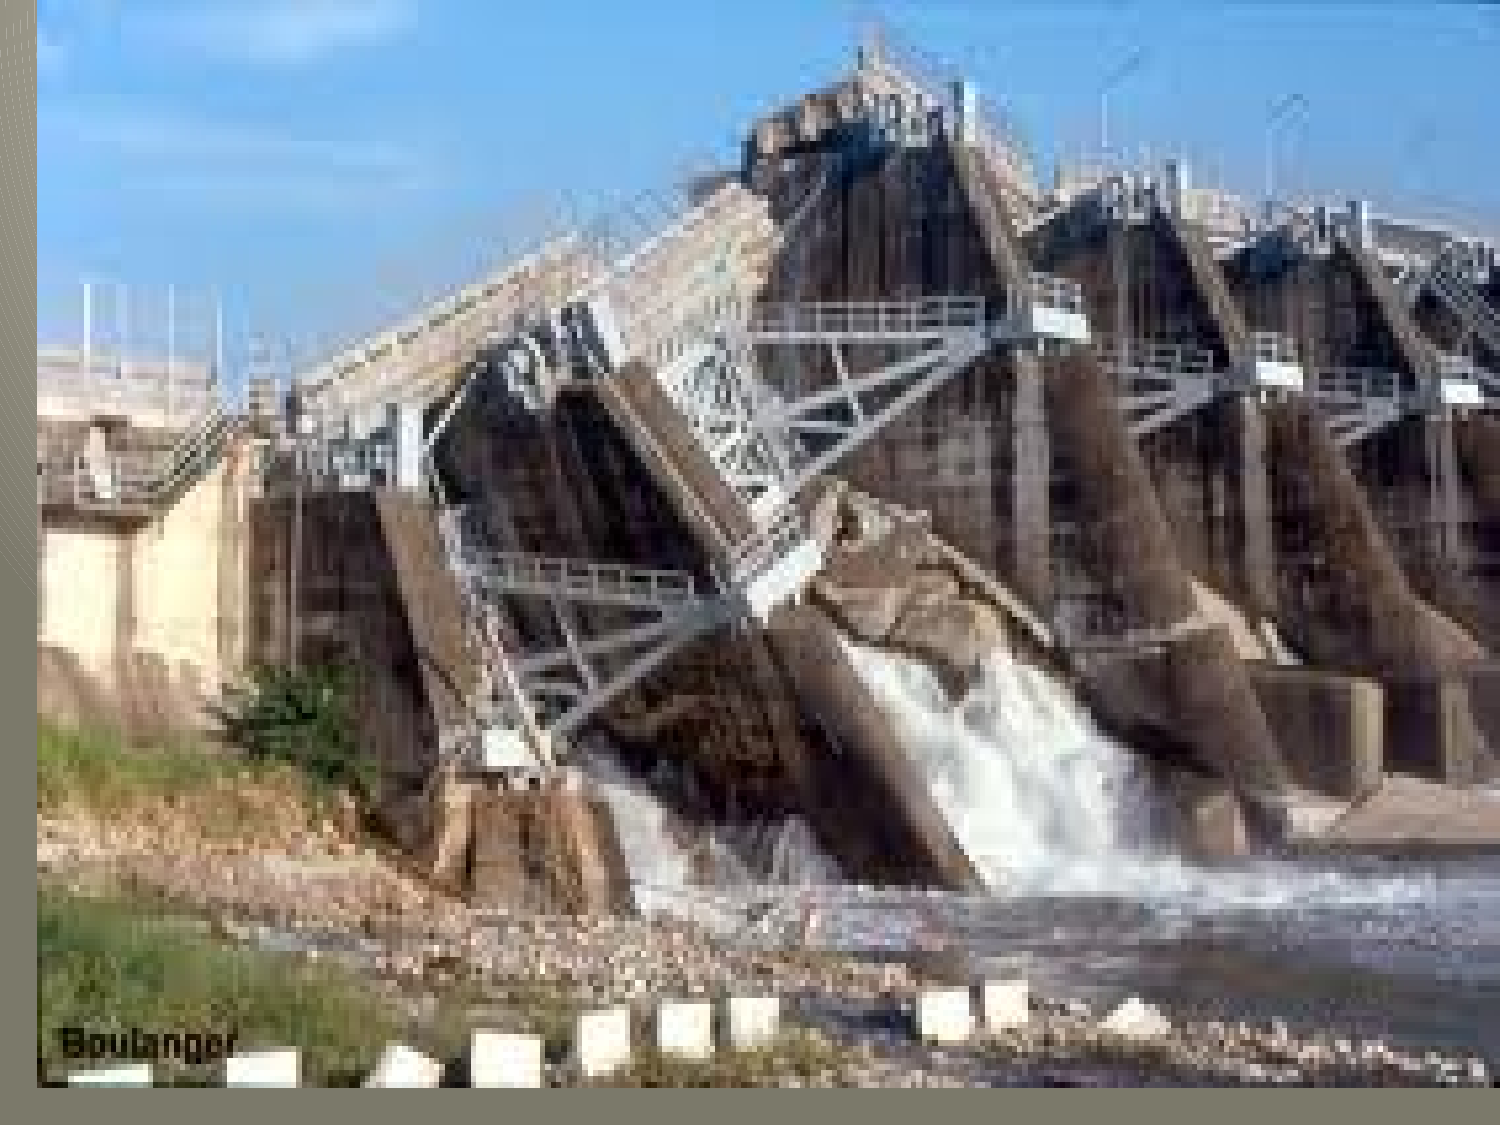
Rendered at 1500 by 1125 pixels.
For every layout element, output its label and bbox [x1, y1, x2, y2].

list [37, 0, 1500, 1088]
